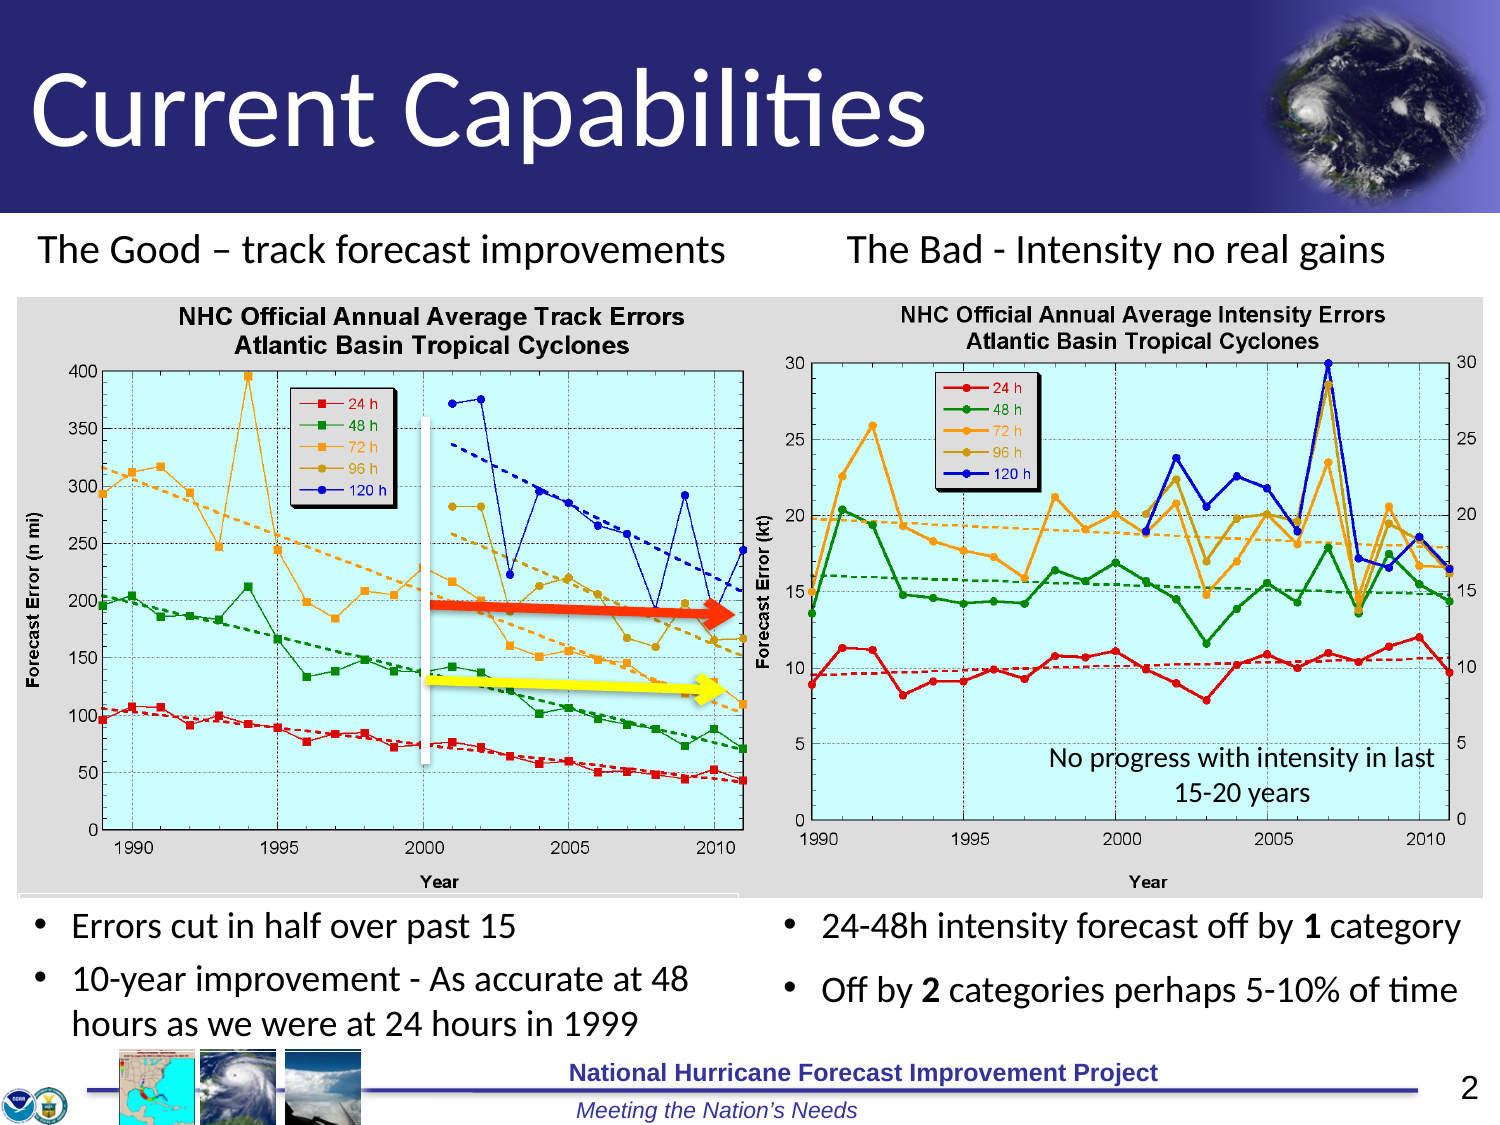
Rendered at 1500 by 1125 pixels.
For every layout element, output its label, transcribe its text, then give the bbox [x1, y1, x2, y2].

picture [200, 1052, 276, 1125]
picture [17, 297, 1483, 898]
picture [119, 1052, 195, 1125]
title The Good – track forecast improvements [6, 225, 771, 298]
text_box 24-48h intensity forecast off by 1 category Off by 2 categories perhaps 5-10% of time [768, 906, 1479, 1017]
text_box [425, 416, 736, 765]
picture [285, 1052, 361, 1125]
text_box The Bad - Intensity no real gains [816, 210, 1434, 293]
picture [0, 1087, 68, 1125]
picture [1275, 25, 1472, 193]
text_box Current Capabilities [0, 0, 1263, 225]
text_box Errors cut in half over past 15 years 10-year improvement - As accurate at 48 hours as we were at 24 hours in 1999 [18, 906, 739, 1052]
